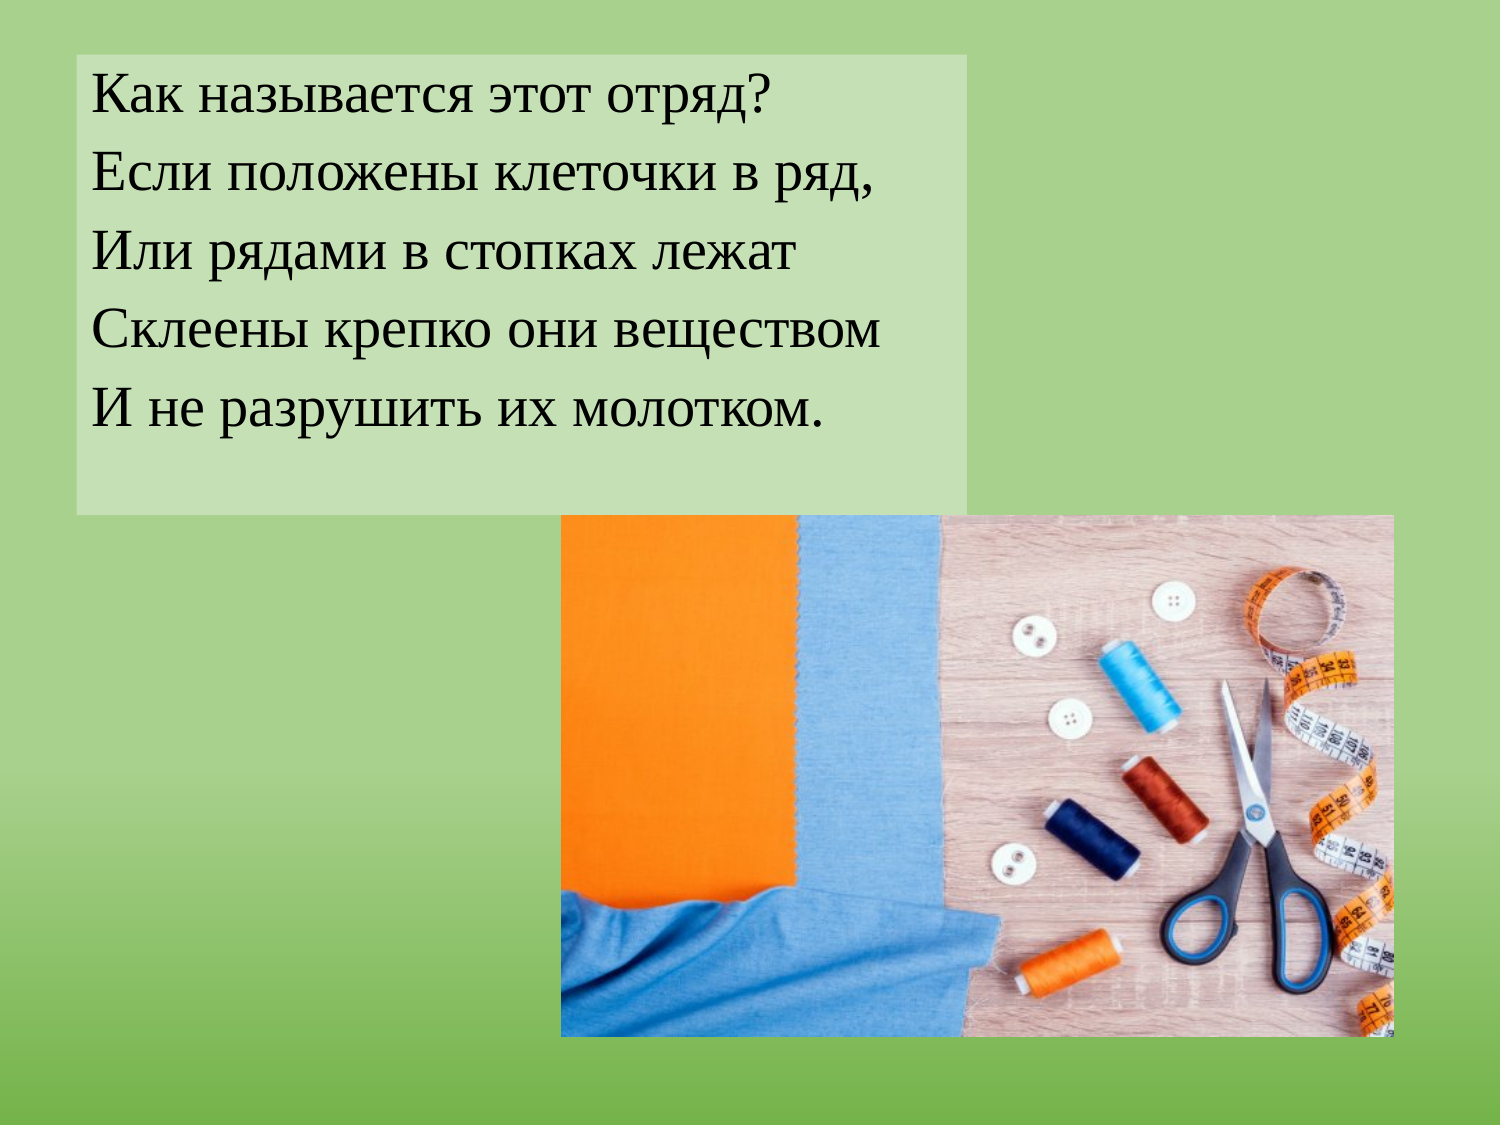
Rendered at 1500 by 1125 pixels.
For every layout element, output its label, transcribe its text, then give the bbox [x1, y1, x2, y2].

picture [560, 515, 1394, 1037]
list Как называется этот отряд? Если положены клеточки в ряд, Или рядами в стопках лежат Склеены крепко они веществом И не разрушить их молотком. [76, 54, 967, 516]
